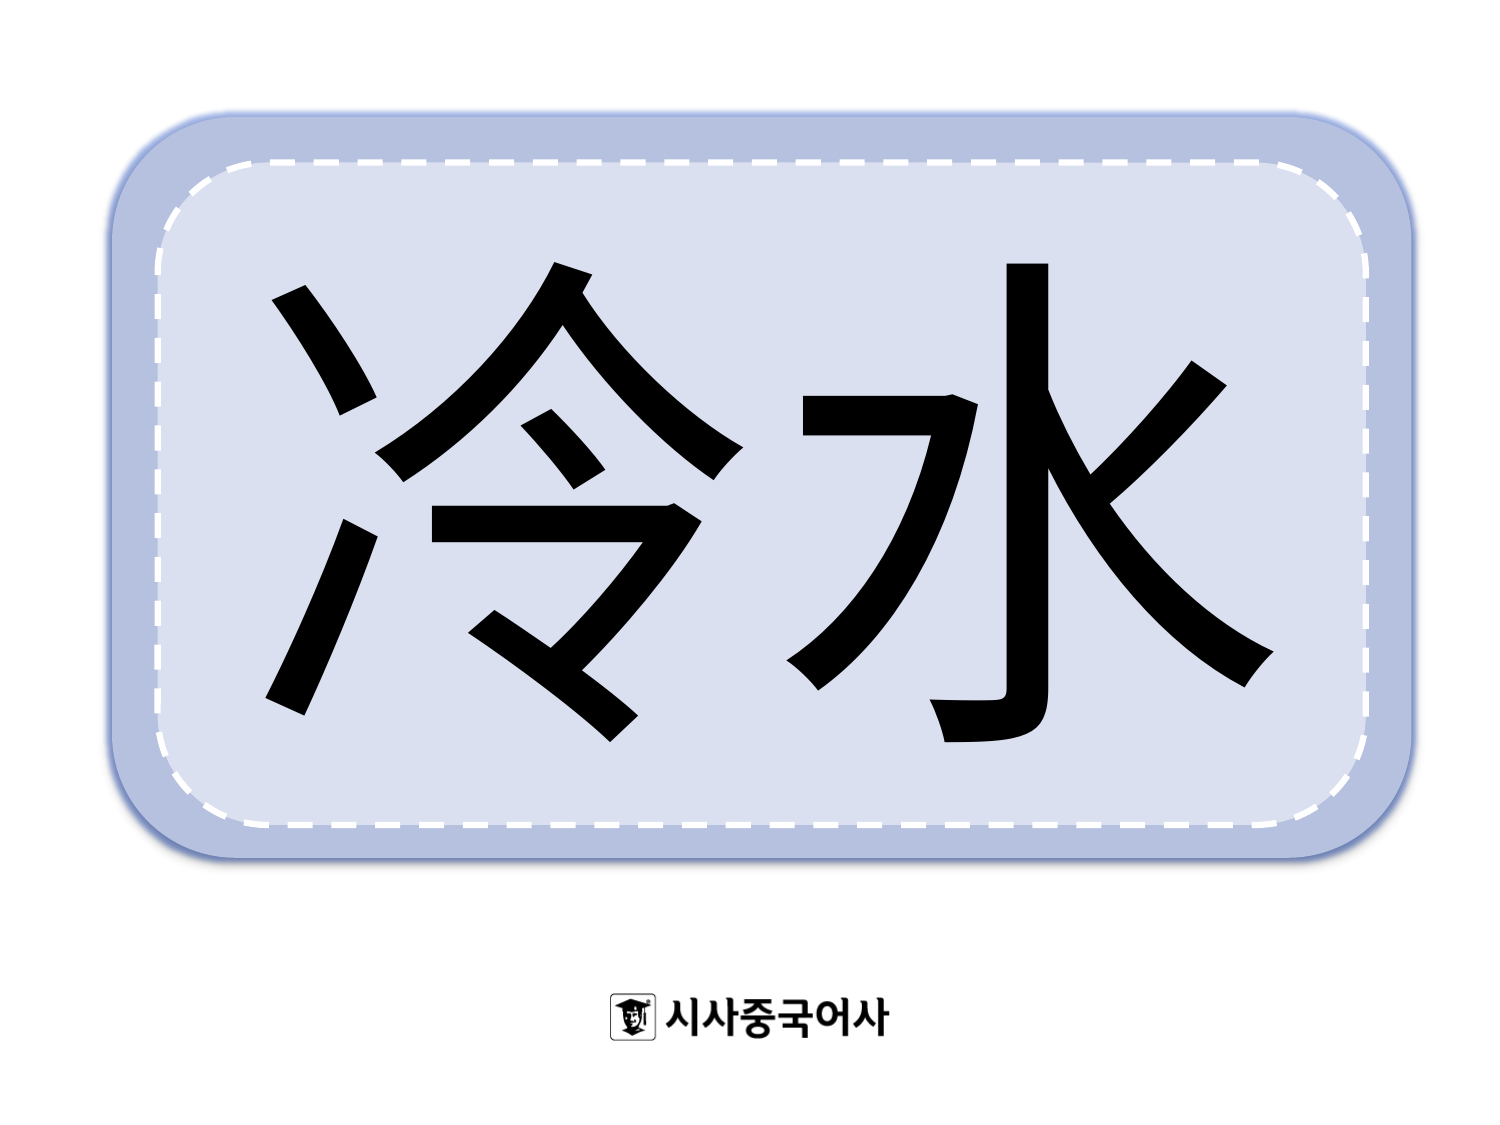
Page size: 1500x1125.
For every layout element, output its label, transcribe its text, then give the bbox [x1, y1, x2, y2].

picture [602, 987, 898, 1047]
text_box 冷水 [162, 160, 1371, 824]
